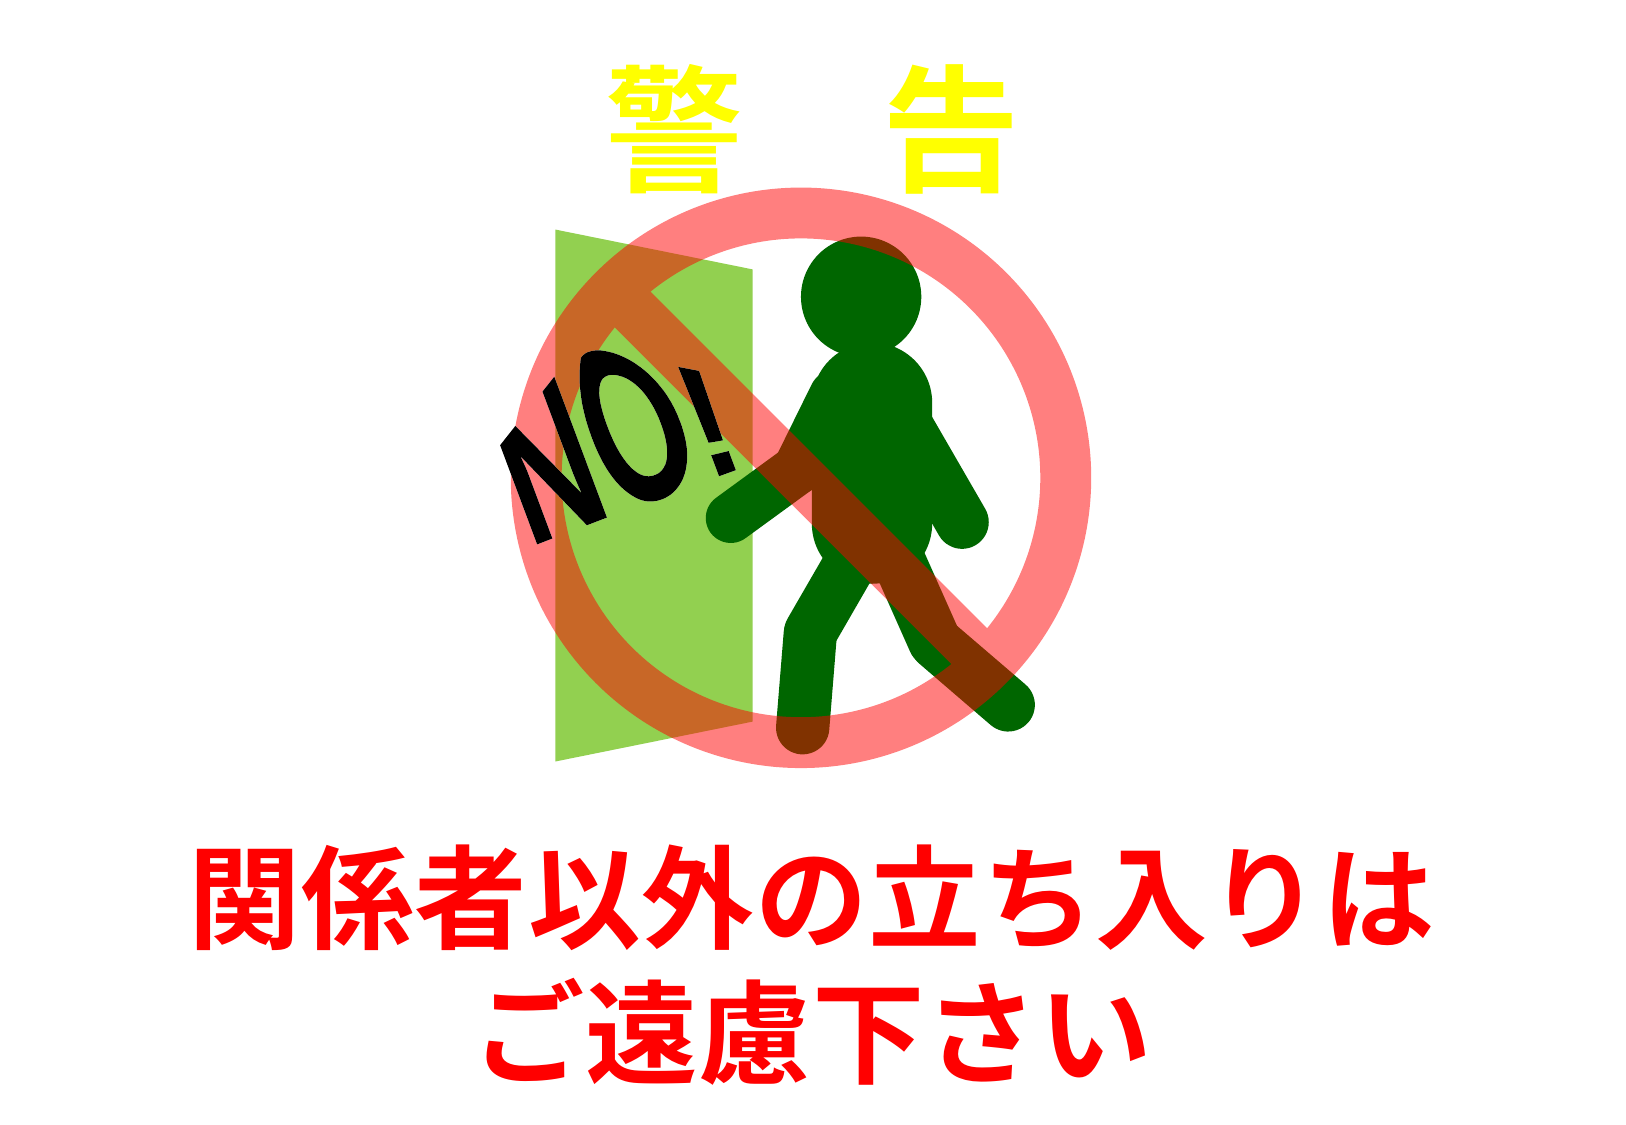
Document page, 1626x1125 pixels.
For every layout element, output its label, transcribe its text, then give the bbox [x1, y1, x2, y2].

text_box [500, 187, 1092, 769]
text_box 警 告 [0, 36, 1625, 217]
text_box 関係者以外の立ち入りは ご遠慮下さい [0, 820, 1625, 1106]
